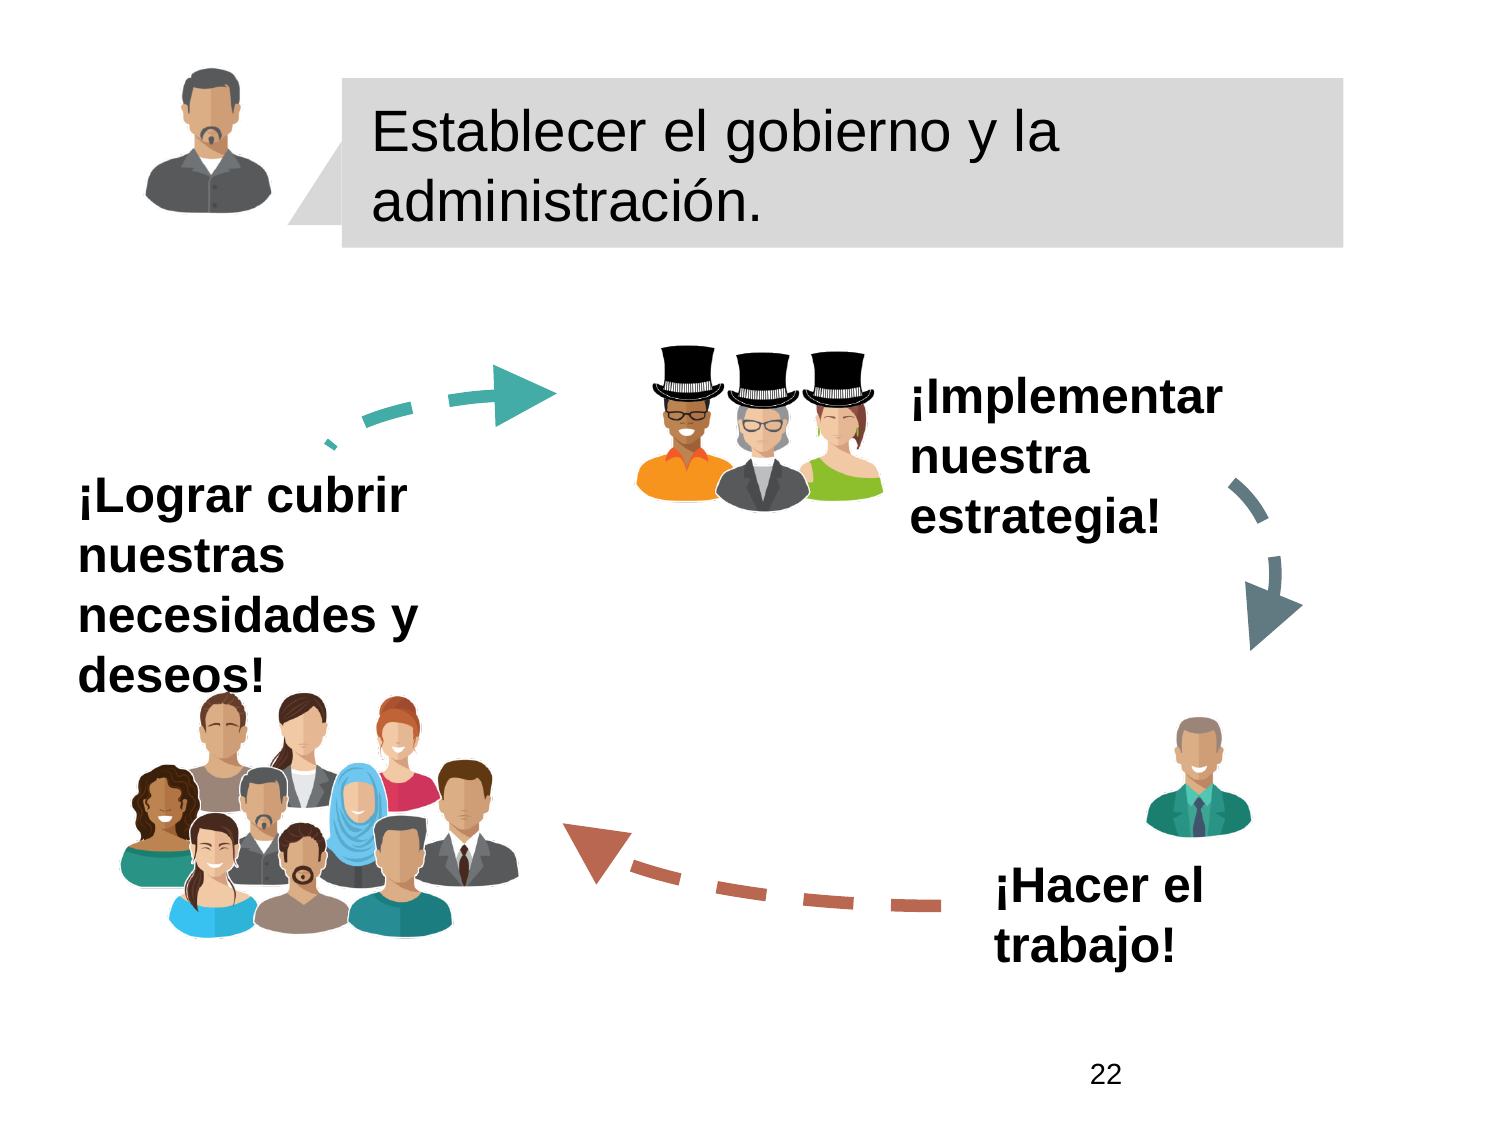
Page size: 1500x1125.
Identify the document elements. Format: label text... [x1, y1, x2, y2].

text_box [562, 806, 942, 907]
picture [1140, 706, 1266, 846]
text_box ¡Implementar nuestra estrategia! [894, 355, 1325, 546]
text_box [1153, 546, 1276, 652]
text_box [287, 77, 1344, 248]
picture [137, 51, 293, 224]
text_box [104, 680, 526, 945]
text_box ¡Hacer el trabajo! [978, 845, 1350, 922]
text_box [624, 337, 901, 519]
slide_number ‹#› [1074, 1042, 1425, 1103]
text_box [329, 383, 557, 455]
text_box ¡Lograr cubrir nuestras necesidades y deseos! [62, 455, 587, 592]
